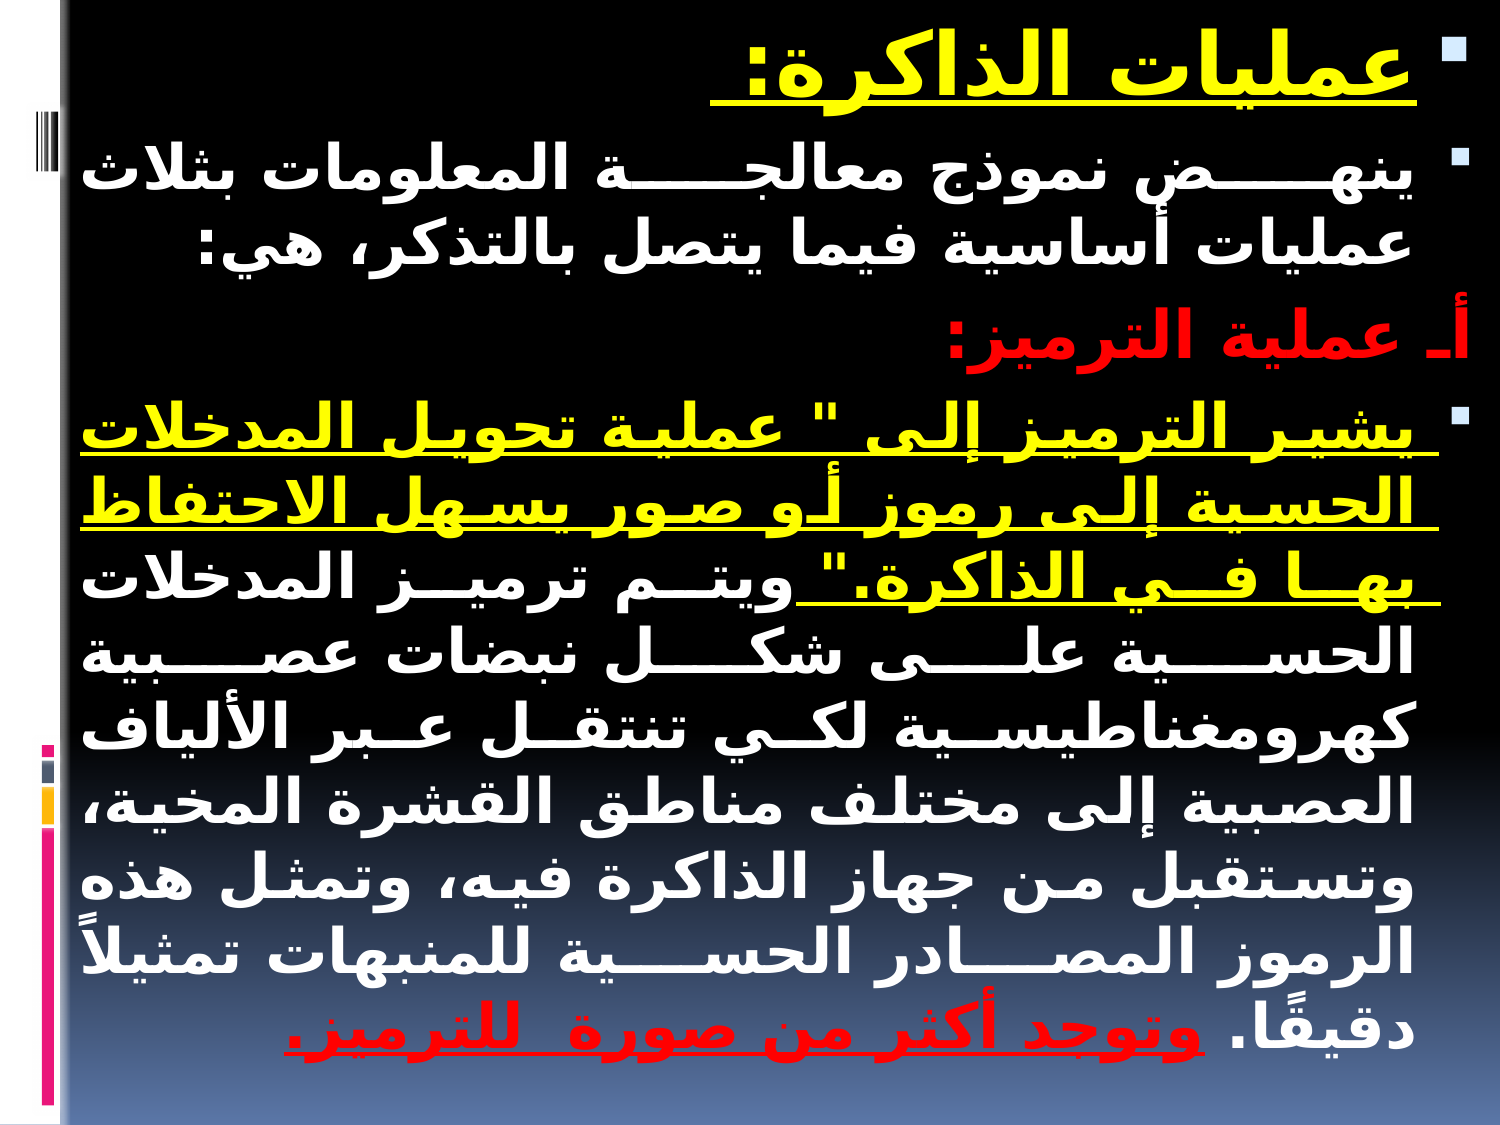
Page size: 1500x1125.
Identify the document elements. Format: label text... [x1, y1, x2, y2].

list عمليات الذاكرة: ينهض نموذج معالجة المعلومات بثلاث عمليات أساسية فيما يتصل بالتذكر، هي: أـ عملية الترميز: يشير الترميز إلى " عملية تحويل المدخلات الحسية إلى رموز أو صور يسهل الاحتفاظ بها في الذاكرة." ويتم ترميز المدخلات الحسية على شكل نبضات عصبية كهرومغناطيسية لكي تنتقل عبر الألياف العصبية إلى مختلف مناطق القشرة المخية، وتستقبل من جهاز الذاكرة فيه، وتمثل هذه الرموز المصادر الحسية للمنبهات تمثيلاً دقيقًا. وتوجد أكثر من صورة للترميز. [64, 0, 1500, 1125]
